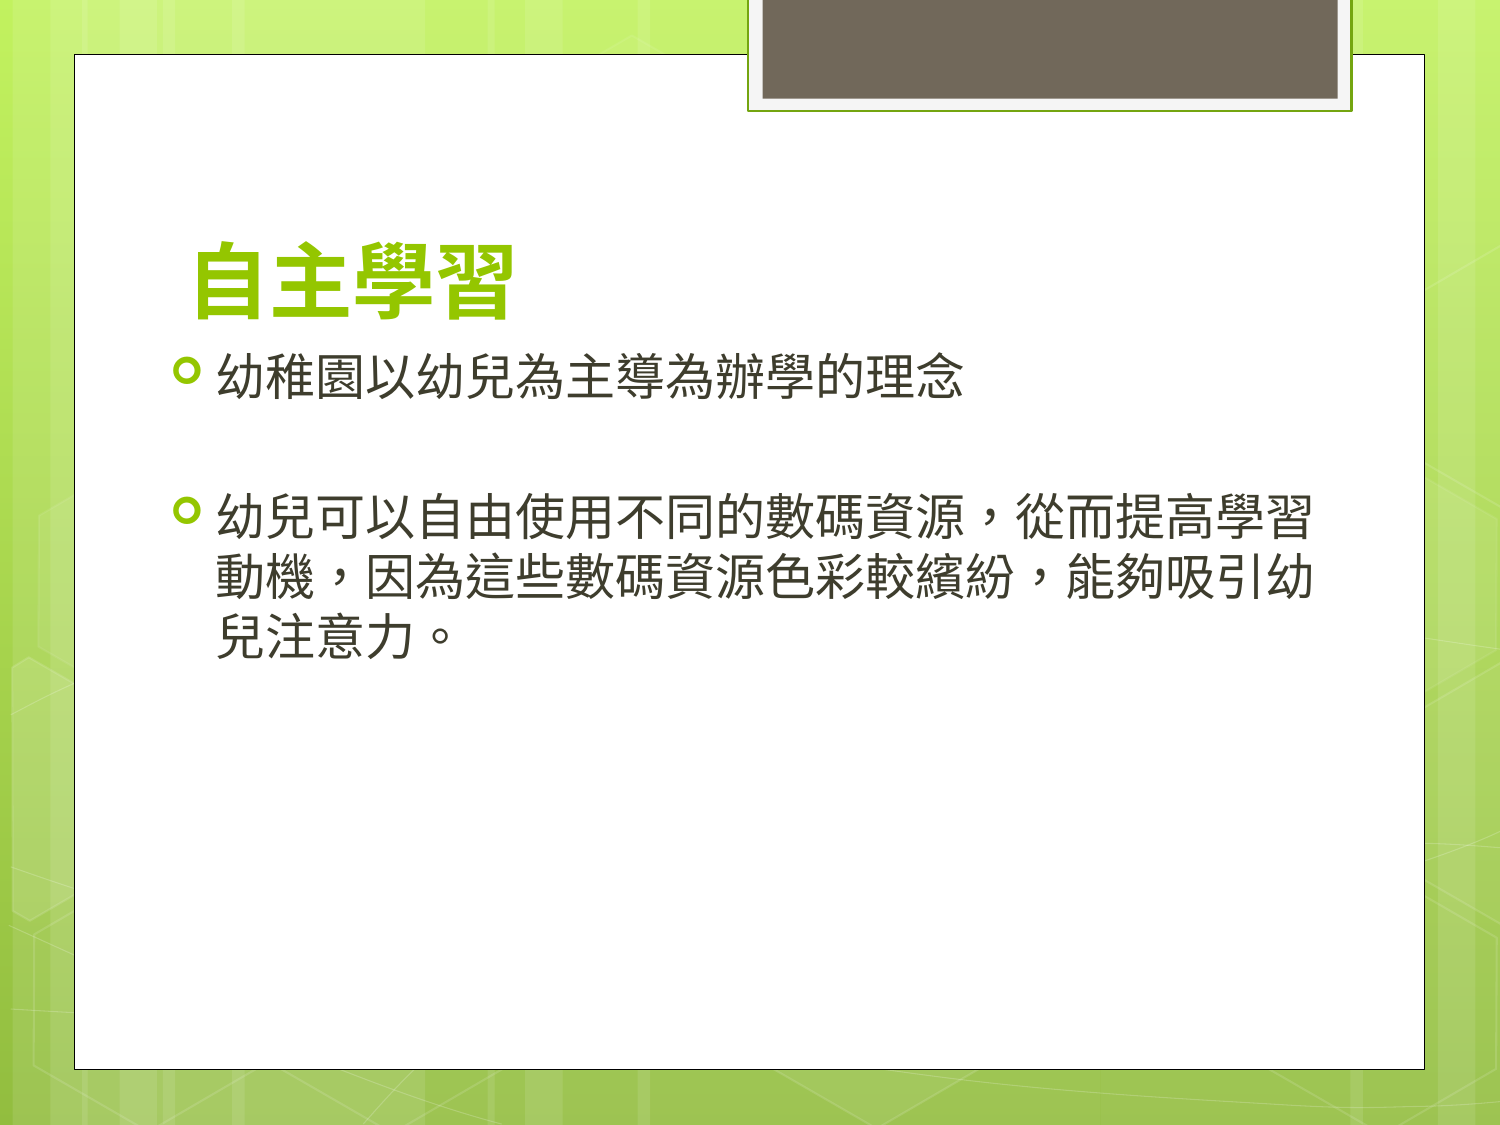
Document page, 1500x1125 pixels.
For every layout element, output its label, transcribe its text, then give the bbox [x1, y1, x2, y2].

title 自主學習 [171, 149, 1324, 337]
list 幼稚園以幼兒為主導為辦學的理念 幼兒可以自由使用不同的數碼資源，從而提高學習動機，因為這些數碼資源色彩較繽紛，能夠吸引幼兒注意力。 [143, 337, 1358, 1031]
